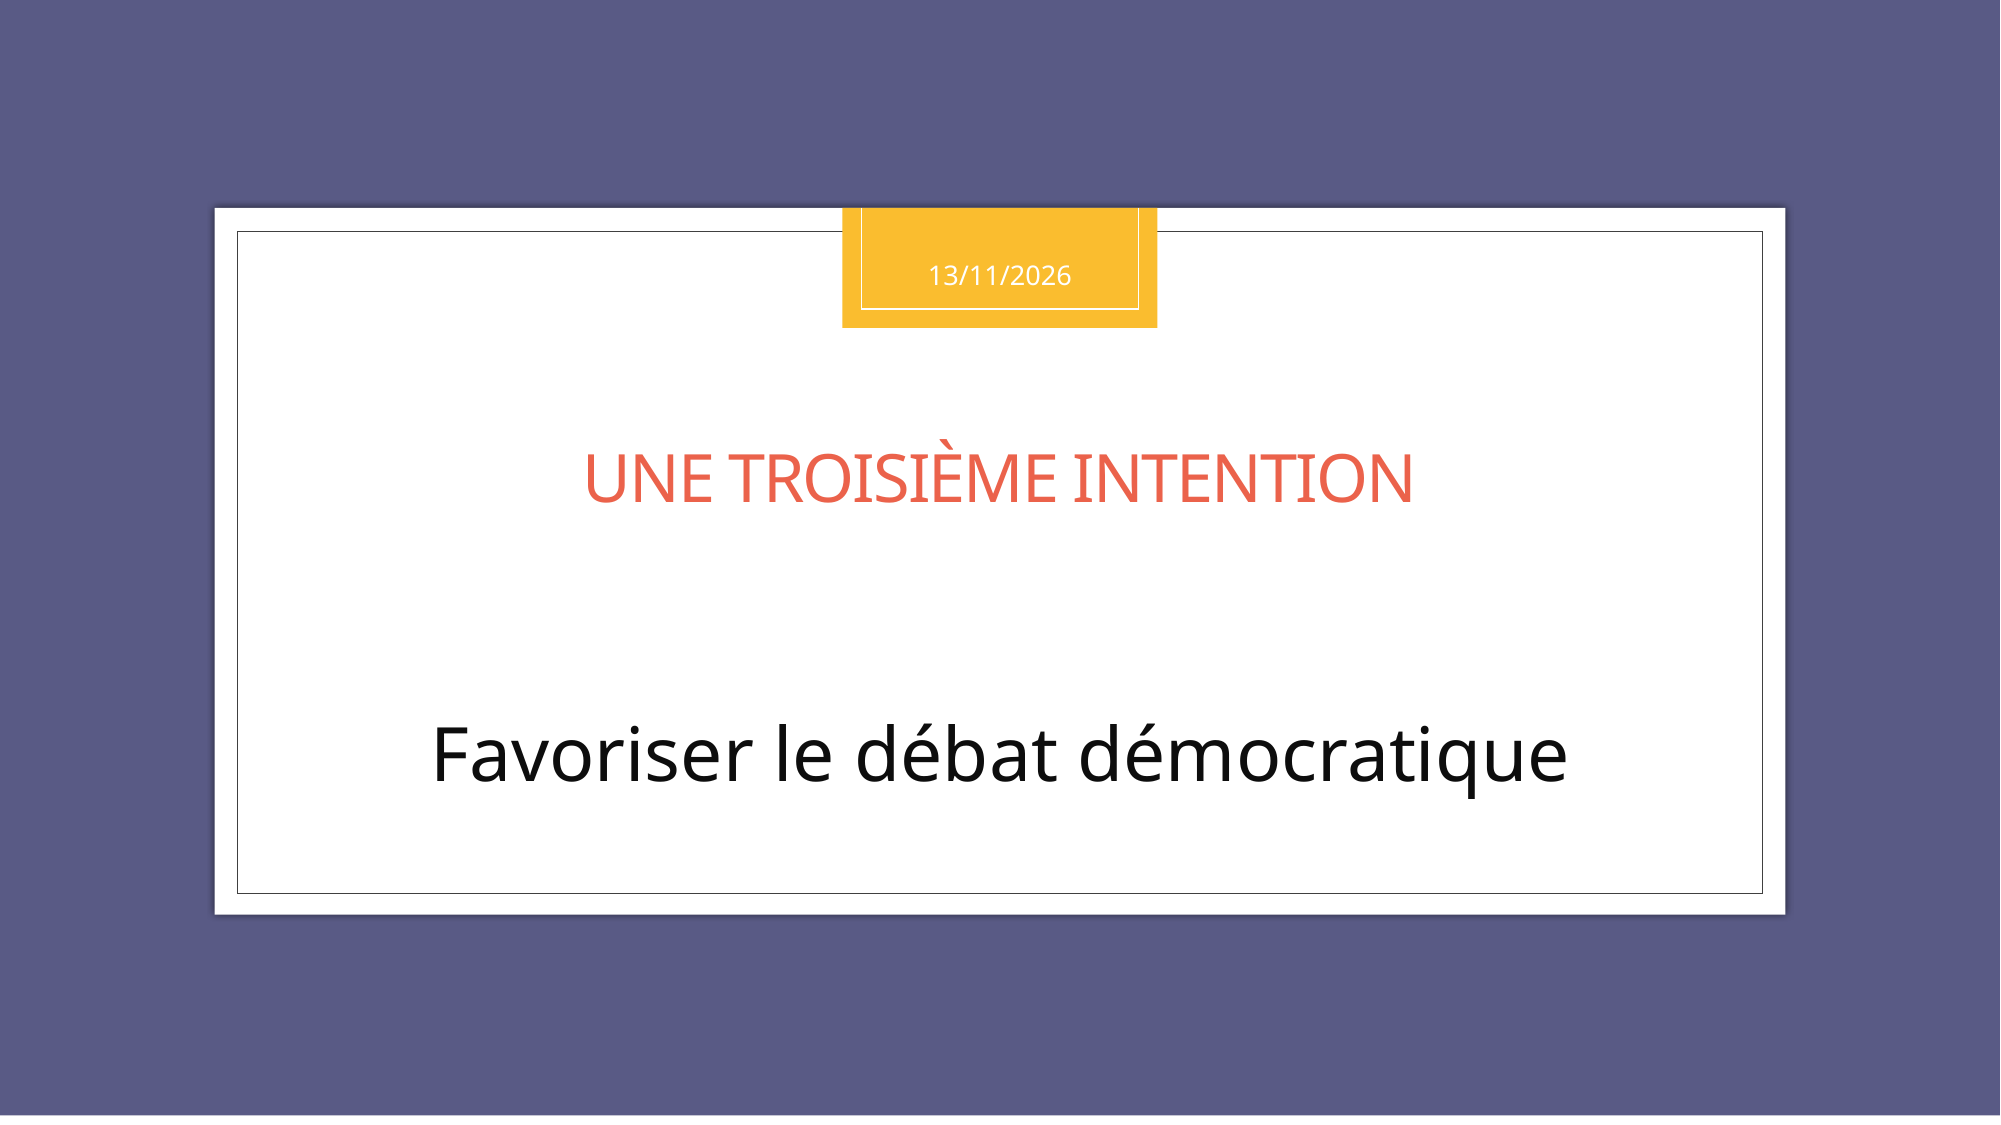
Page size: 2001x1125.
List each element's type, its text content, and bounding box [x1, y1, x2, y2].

title Une troisième intention [267, 373, 1733, 593]
list Favoriser le débat démocratique [267, 690, 1734, 844]
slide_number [872, 220, 1128, 303]
